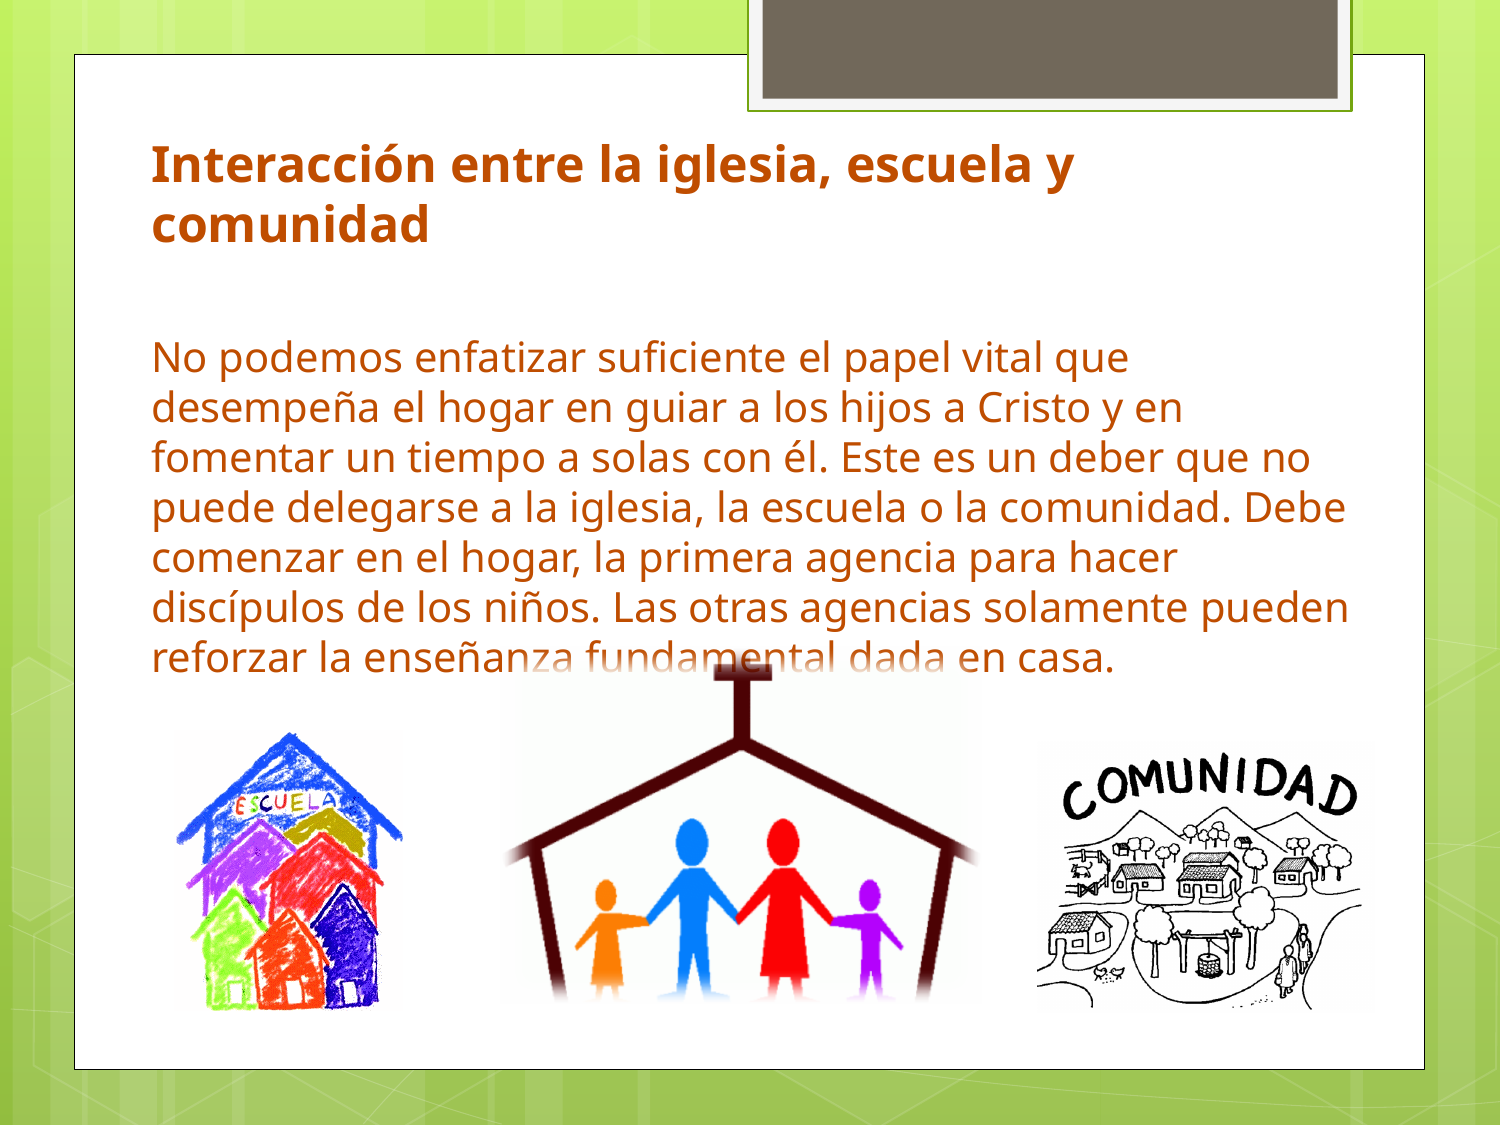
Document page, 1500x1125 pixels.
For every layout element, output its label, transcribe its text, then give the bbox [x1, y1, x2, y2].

picture [174, 730, 403, 1011]
picture [499, 646, 984, 1005]
list Interacción entre la iglesia, escuela y comunidad No podemos enfatizar suficiente el papel vital que desempeña el hogar en guiar a los hijos a Cristo y en fomentar un tiempo a solas con él. Este es un deber que no puede delegarse a la iglesia, la escuela o la comunidad. Debe comenzar en el hogar, la primera agencia para hacer discípulos de los niños. Las otras agencias solamente pueden reforzar la enseñanza fundamental dada en casa. [125, 125, 1379, 1025]
picture [1037, 740, 1376, 1013]
